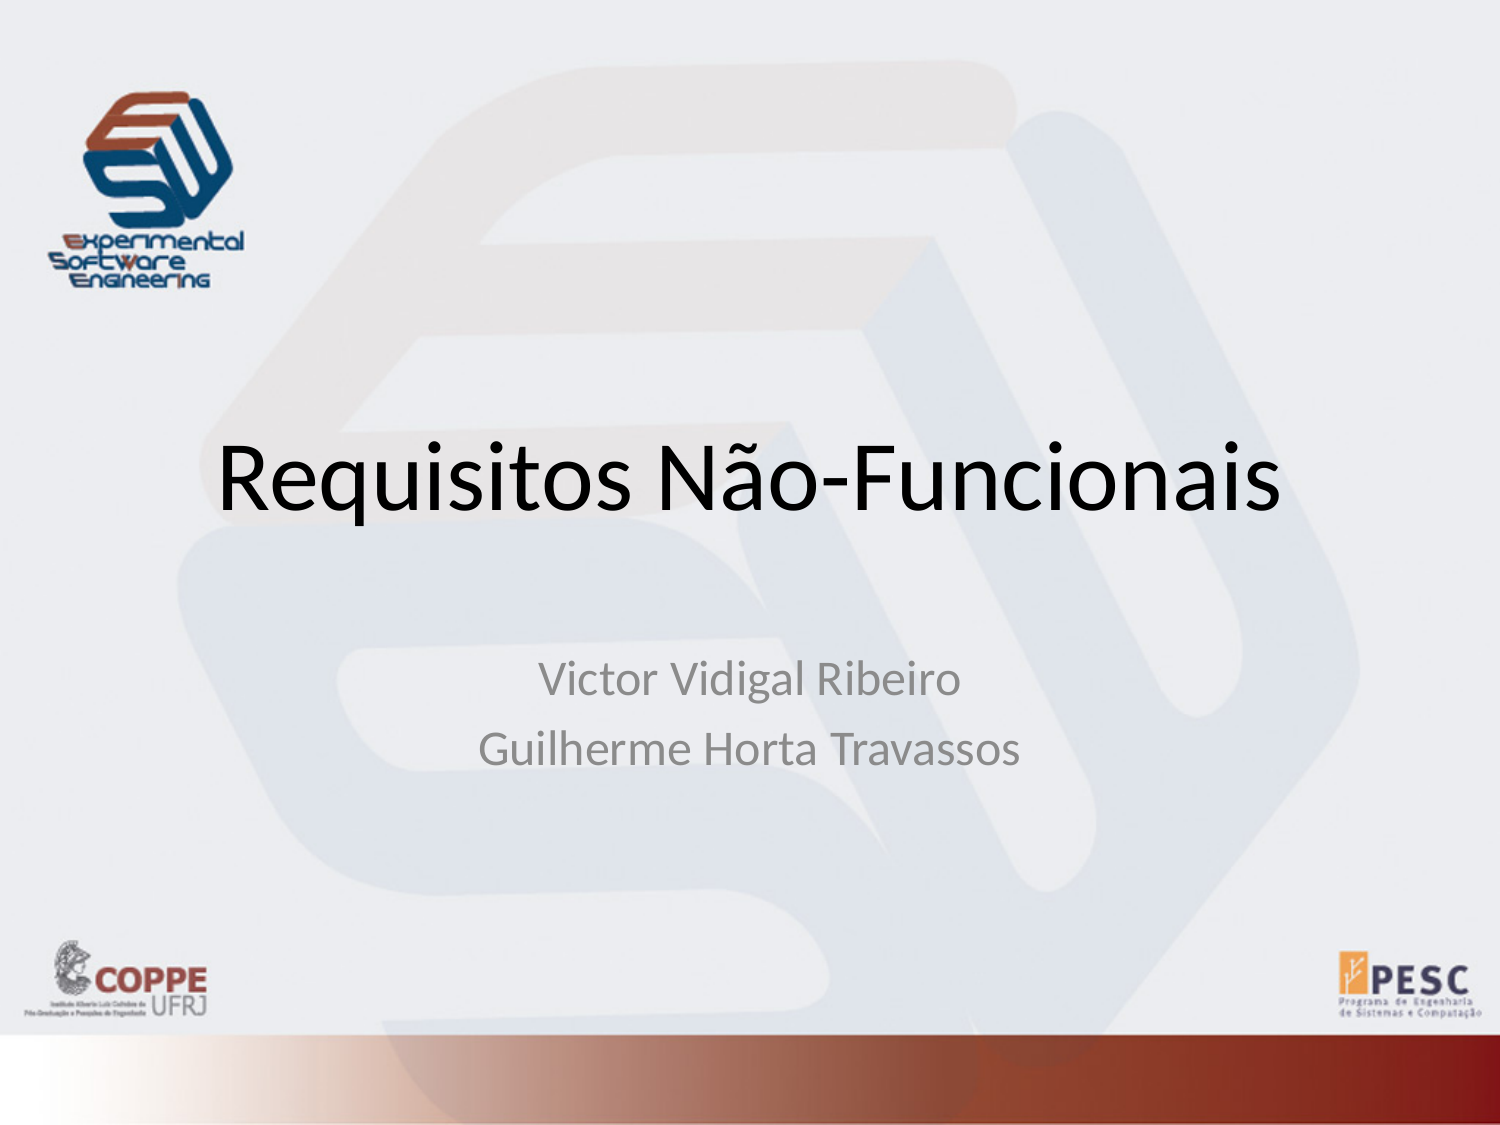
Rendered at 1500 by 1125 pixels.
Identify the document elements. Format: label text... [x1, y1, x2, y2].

subtitle Victor Vidigal Ribeiro Guilherme Horta Travassos [225, 637, 1275, 925]
title Requisitos Não-Funcionais [112, 349, 1388, 591]
picture [0, 0, 1500, 1125]
